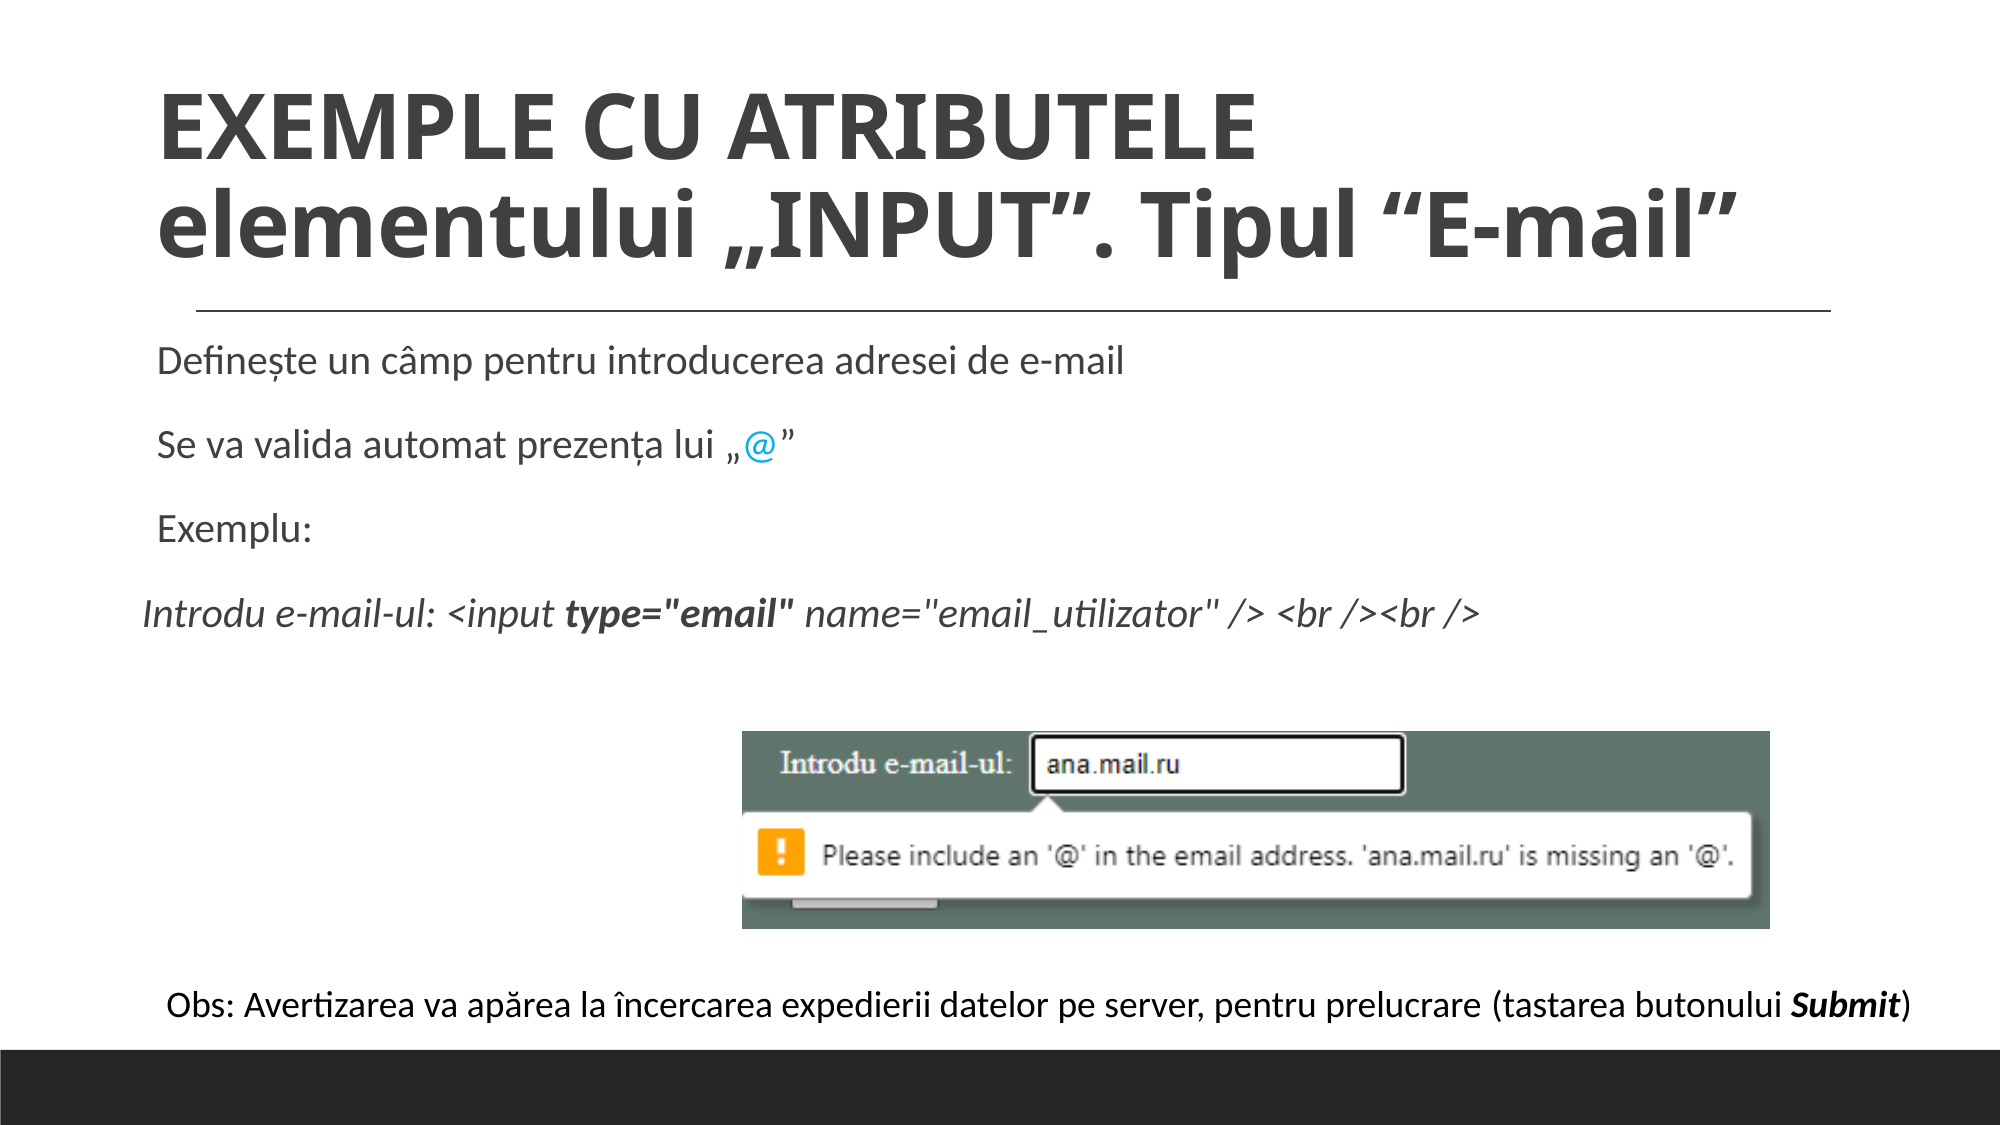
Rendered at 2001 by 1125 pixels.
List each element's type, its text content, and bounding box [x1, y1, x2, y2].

picture [742, 730, 1771, 930]
list Defineşte un câmp pentru introducerea adresei de e-mail Se va valida automat prezenţa lui „@” Exemplu: Introdu e-mail-ul: <input type="email" name="email_utilizator" /> <br /><br /> [141, 320, 1750, 732]
text_box Obs: Avertizarea va apărea la încercarea expedierii datelor pe server, pentru prelucrare (tastarea butonului Submit) [151, 972, 1927, 1033]
title EXEMPLE CU ATRIBUTELE elementului „INPUT”. Tipul “E-mail” [141, 47, 1830, 285]
